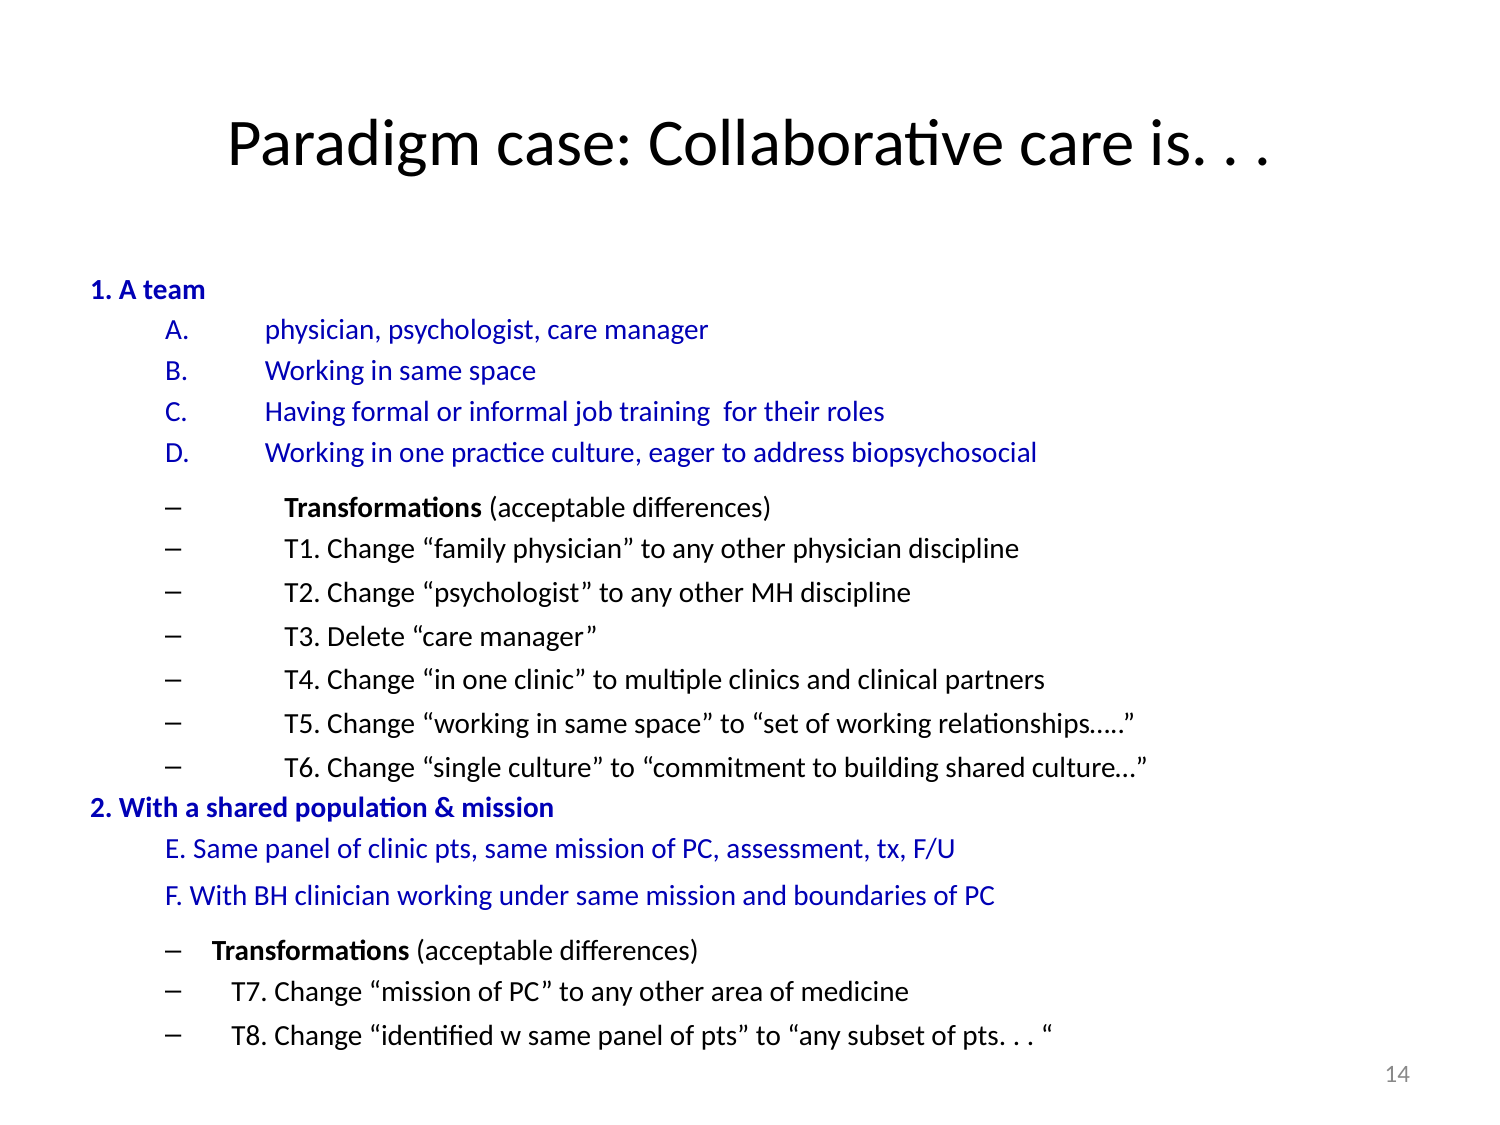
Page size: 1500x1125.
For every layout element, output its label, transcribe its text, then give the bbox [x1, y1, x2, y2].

title Paradigm case: Collaborative care is. . . [74, 44, 1426, 233]
slide_number 14 [1074, 1042, 1425, 1103]
list 1. A team physician, psychologist, care manager Working in same space Having formal or informal job training for their roles Working in one practice culture, eager to address biopsychosocial Transformations (acceptable differences) T1. Change “family physician” to any other physician discipline T2. Change “psychologist” to any other MH discipline T3. Delete “care manager” T4. Change “in one clinic” to multiple clinics and clinical partners T5. Change “working in same space” to “set of working relationships…..” T6. Change “single culture” to “commitment to building shared culture…” 2. With a shared population & mission E. Same panel of clinic pts, same mission of PC, assessment, tx, F/U F. With BH clinician working under same mission and boundaries of PC Transformations (acceptable differences) T7. Change “mission of PC” to any other area of medicine T8. Change “identified w same panel of pts” to “any subset of pts. . . “ [74, 262, 1426, 1006]
